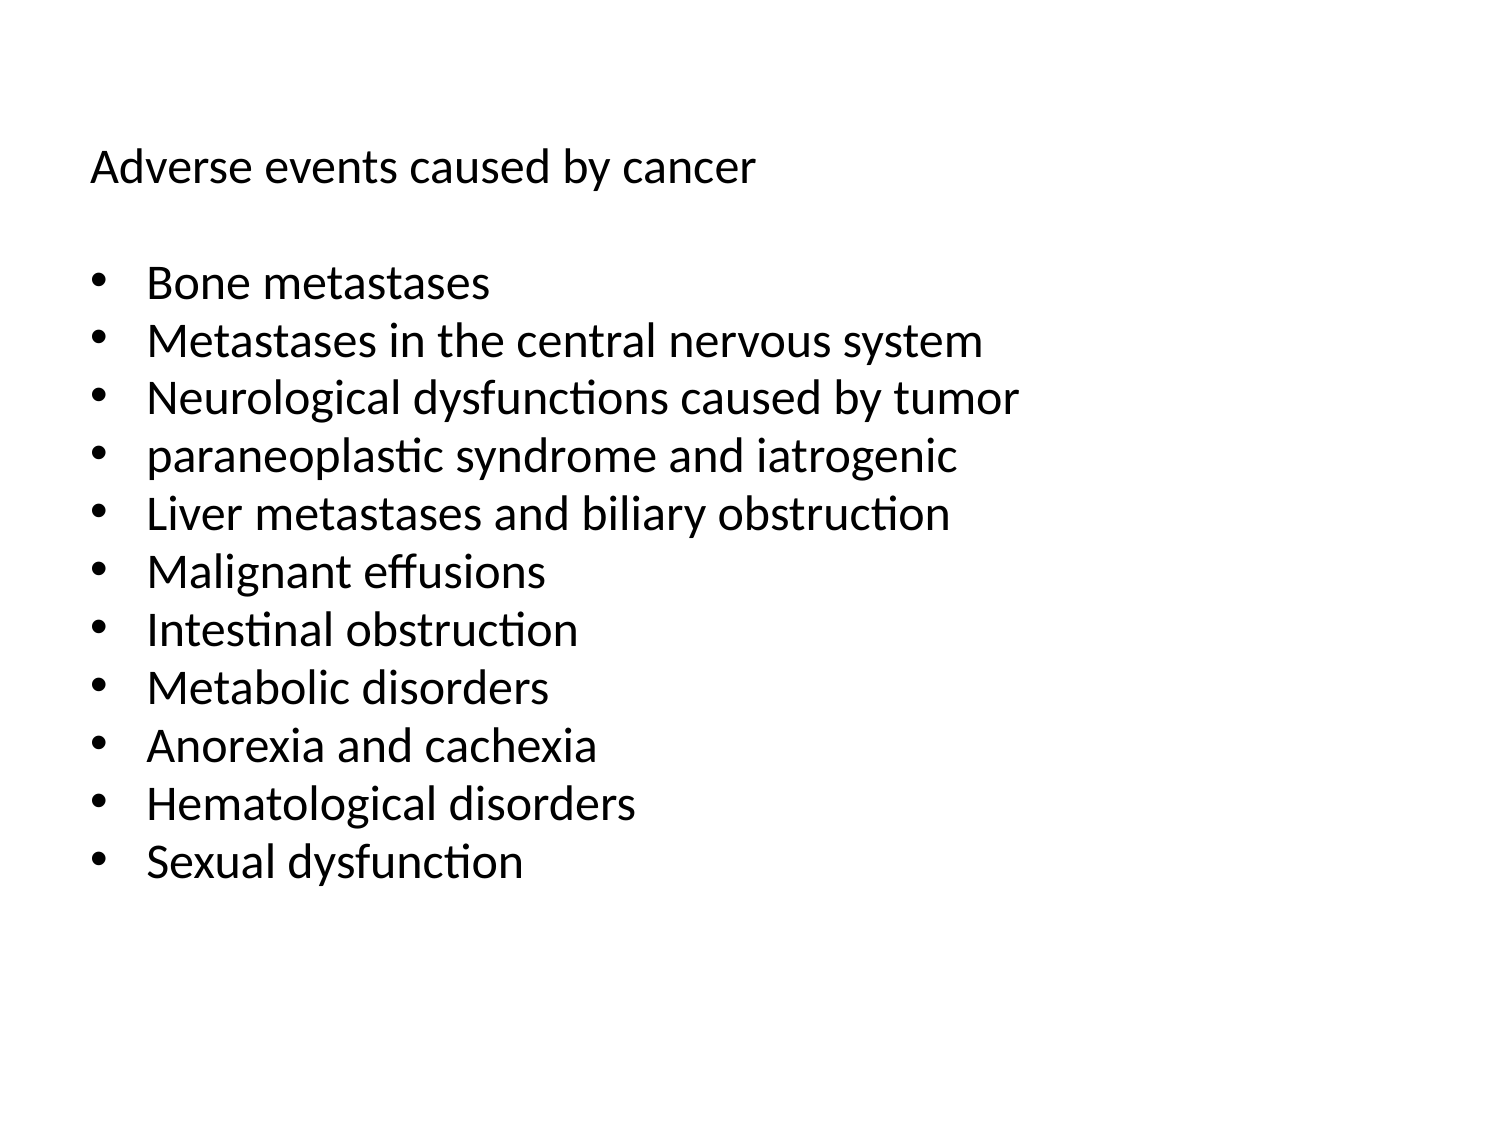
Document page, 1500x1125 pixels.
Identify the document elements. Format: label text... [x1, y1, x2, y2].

list Adverse events caused by cancer Bone metastases Metastases in the central nervous system Neurological dysfunctions caused by tumor paraneoplastic syndrome and iatrogenic Liver metastases and biliary obstruction Malignant effusions Intestinal obstruction Metabolic disorders Anorexia and cachexia Hematological disorders Sexual dysfunction [75, 137, 1425, 1005]
